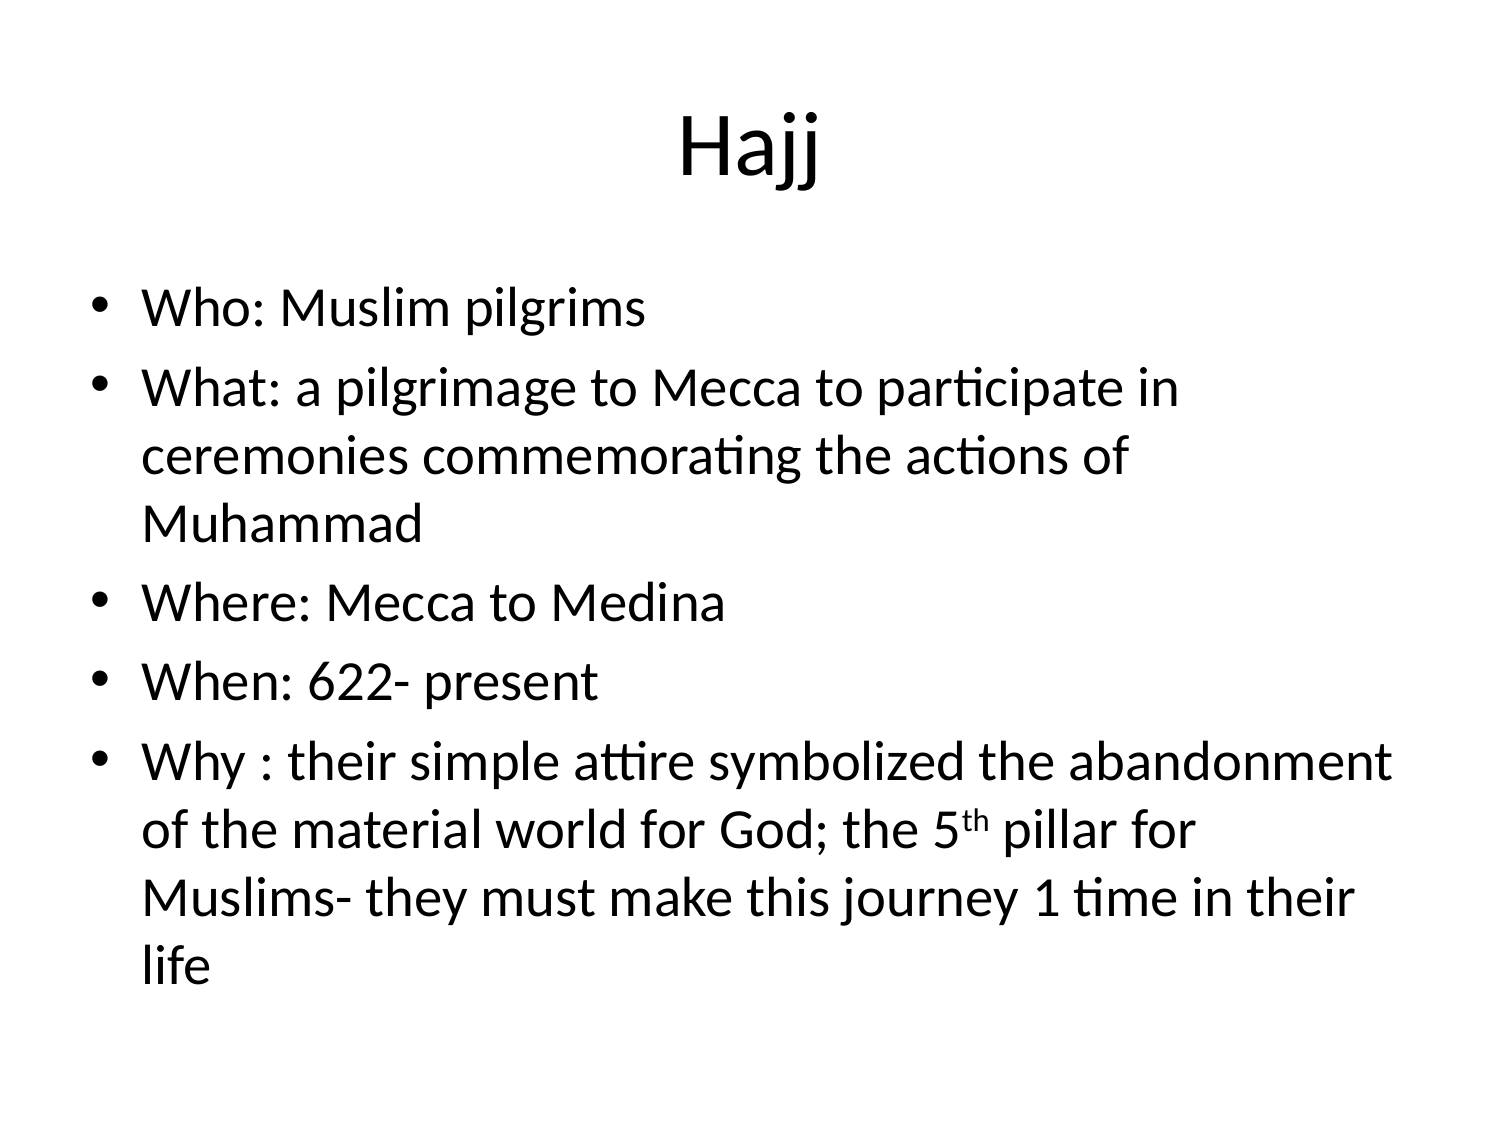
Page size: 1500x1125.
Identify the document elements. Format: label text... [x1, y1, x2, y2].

list Who: Muslim pilgrims What: a pilgrimage to Mecca to participate in ceremonies commemorating the actions of Muhammad Where: Mecca to Medina When: 622- present Why : their simple attire symbolized the abandonment of the material world for God; the 5th pillar for Muslims- they must make this journey 1 time in their life [75, 262, 1425, 1005]
title Hajj [75, 45, 1425, 233]
